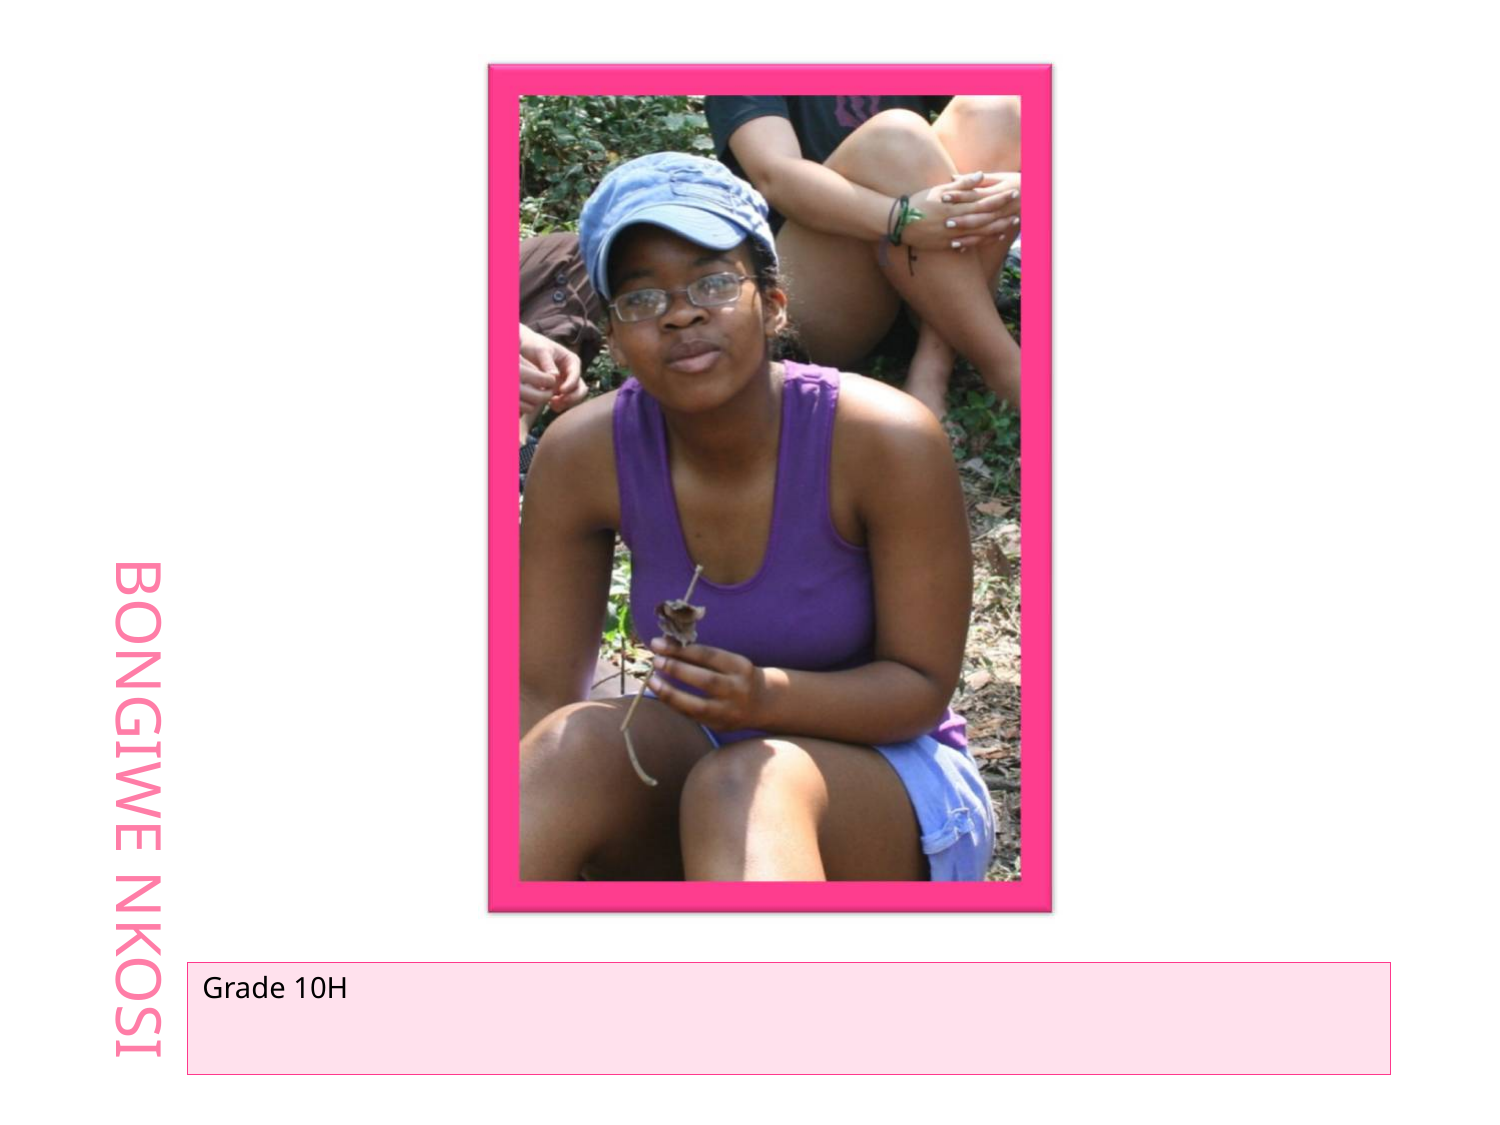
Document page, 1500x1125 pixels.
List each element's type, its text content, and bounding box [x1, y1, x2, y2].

list Grade 10H [187, 962, 1391, 1075]
picture [478, 54, 1063, 924]
title Bongiwe Nkosi [36, 24, 186, 1075]
